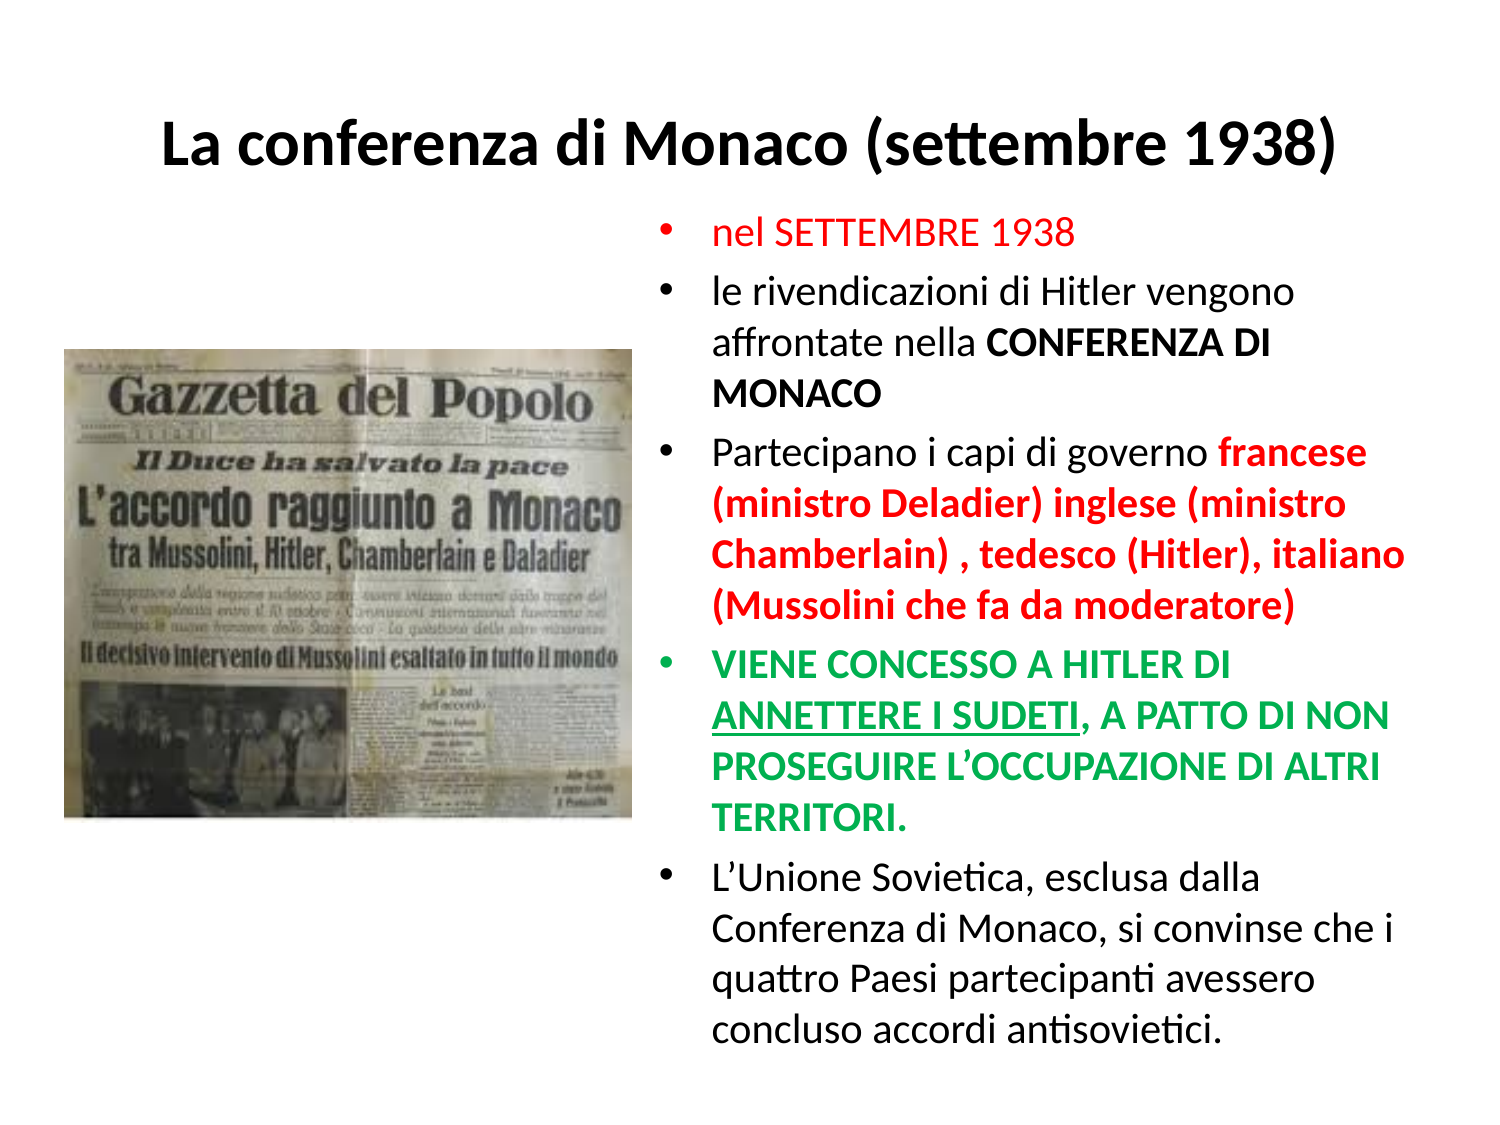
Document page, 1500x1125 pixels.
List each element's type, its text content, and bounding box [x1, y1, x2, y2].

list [64, 349, 633, 823]
list nel SETTEMBRE 1938 le rivendicazioni di Hitler vengono affrontate nella CONFERENZA DI MONACO Partecipano i capi di governo francese (ministro Deladier) inglese (ministro Chamberlain) , tedesco (Hitler), italiano (Mussolini che fa da moderatore) VIENE CONCESSO A HITLER DI ANNETTERE I SUDETI, A PATTO DI NON PROSEGUIRE L’OCCUPAZIONE DI ALTRI TERRITORI. L’Unione Sovietica, esclusa dalla Conferenza di Monaco, si convinse che i quattro Paesi partecipanti avessero concluso accordi antisovietici. [643, 196, 1425, 1094]
title La conferenza di Monaco (settembre 1938) [75, 45, 1425, 233]
